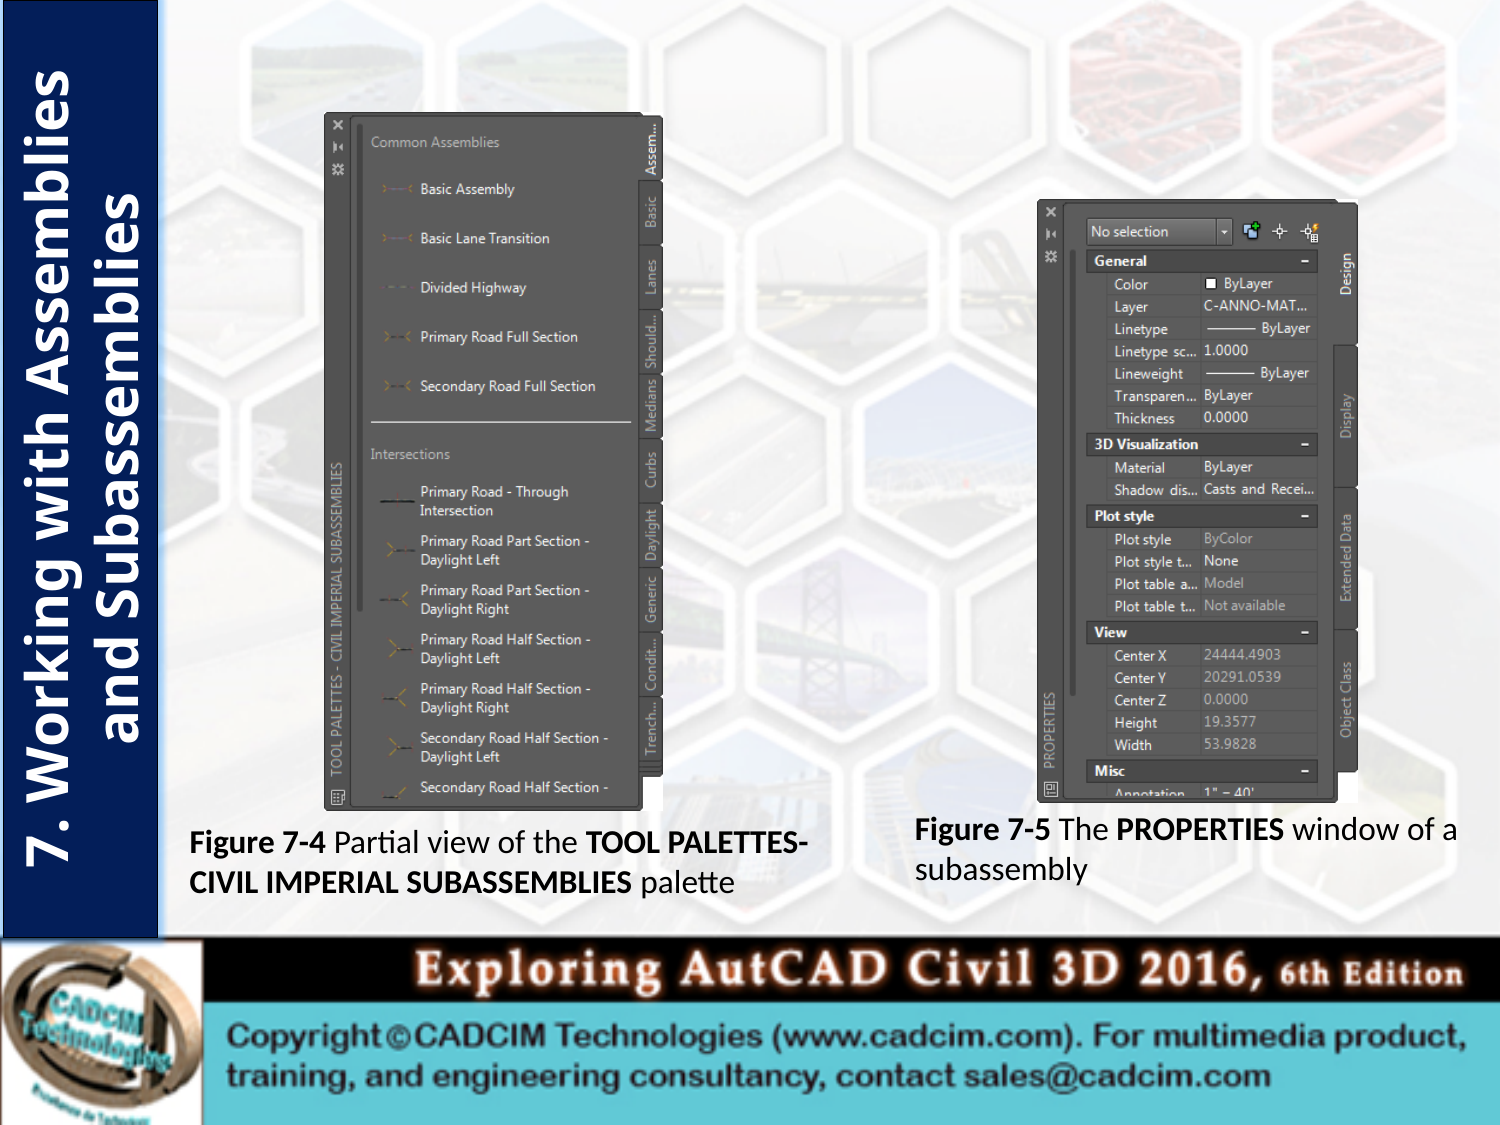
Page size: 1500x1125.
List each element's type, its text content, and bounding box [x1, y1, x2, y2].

text_box Figure 7-5 The PROPERTIES window of a subassembly [899, 799, 1500, 895]
picture [0, 0, 1500, 1125]
text_box Figure 7-4 Partial view of the TOOL PALETTES-CIVIL IMPERIAL SUBASSEMBLIES palette [174, 812, 863, 907]
